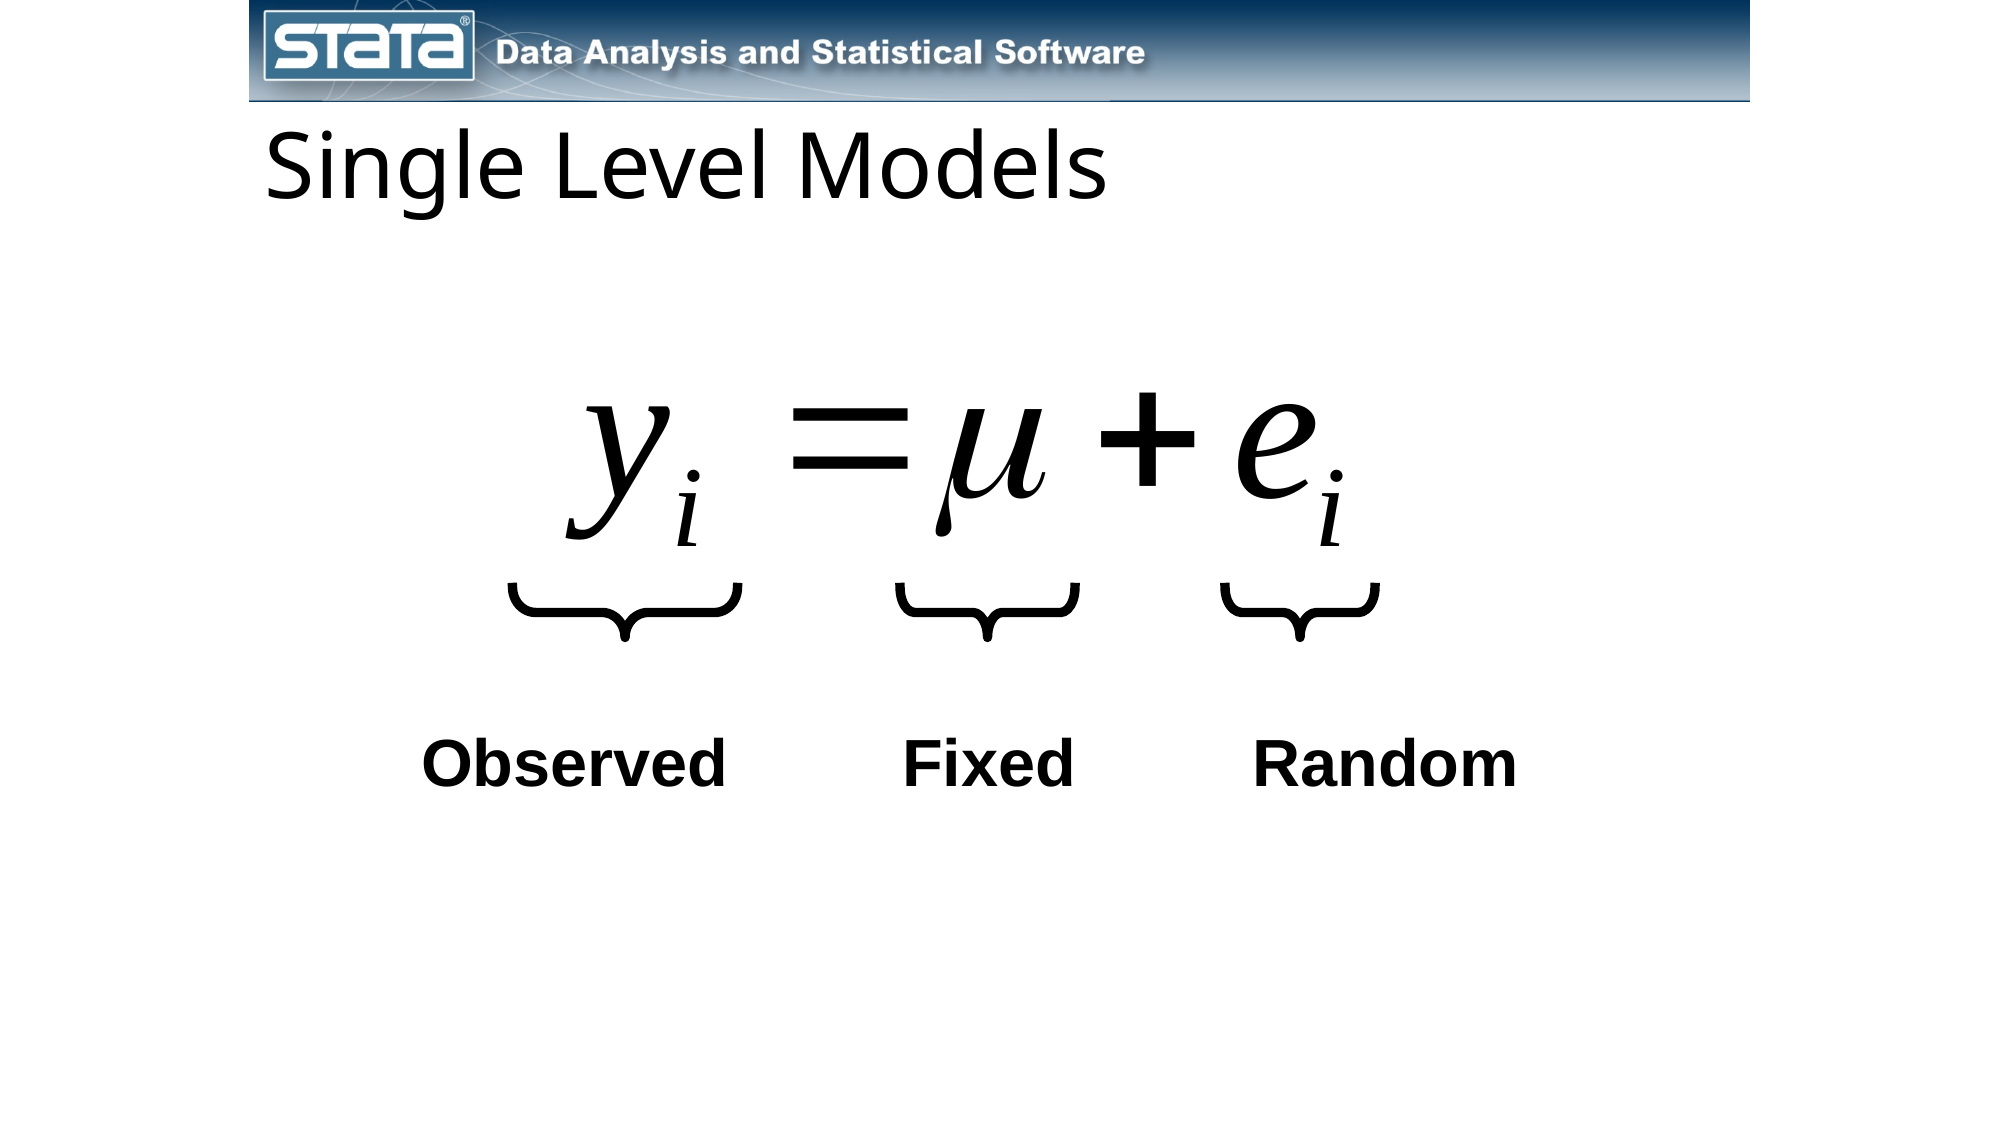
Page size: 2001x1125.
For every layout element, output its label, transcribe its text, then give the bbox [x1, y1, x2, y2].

text_box [1226, 597, 1374, 638]
text_box Random [1237, 712, 1535, 808]
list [534, 299, 1391, 597]
text_box Fixed [887, 712, 1092, 808]
text_box [901, 597, 1074, 638]
text_box [512, 587, 736, 638]
title Single Level Models [249, 102, 1750, 238]
text_box Observed [406, 712, 744, 808]
picture [249, 0, 1750, 102]
